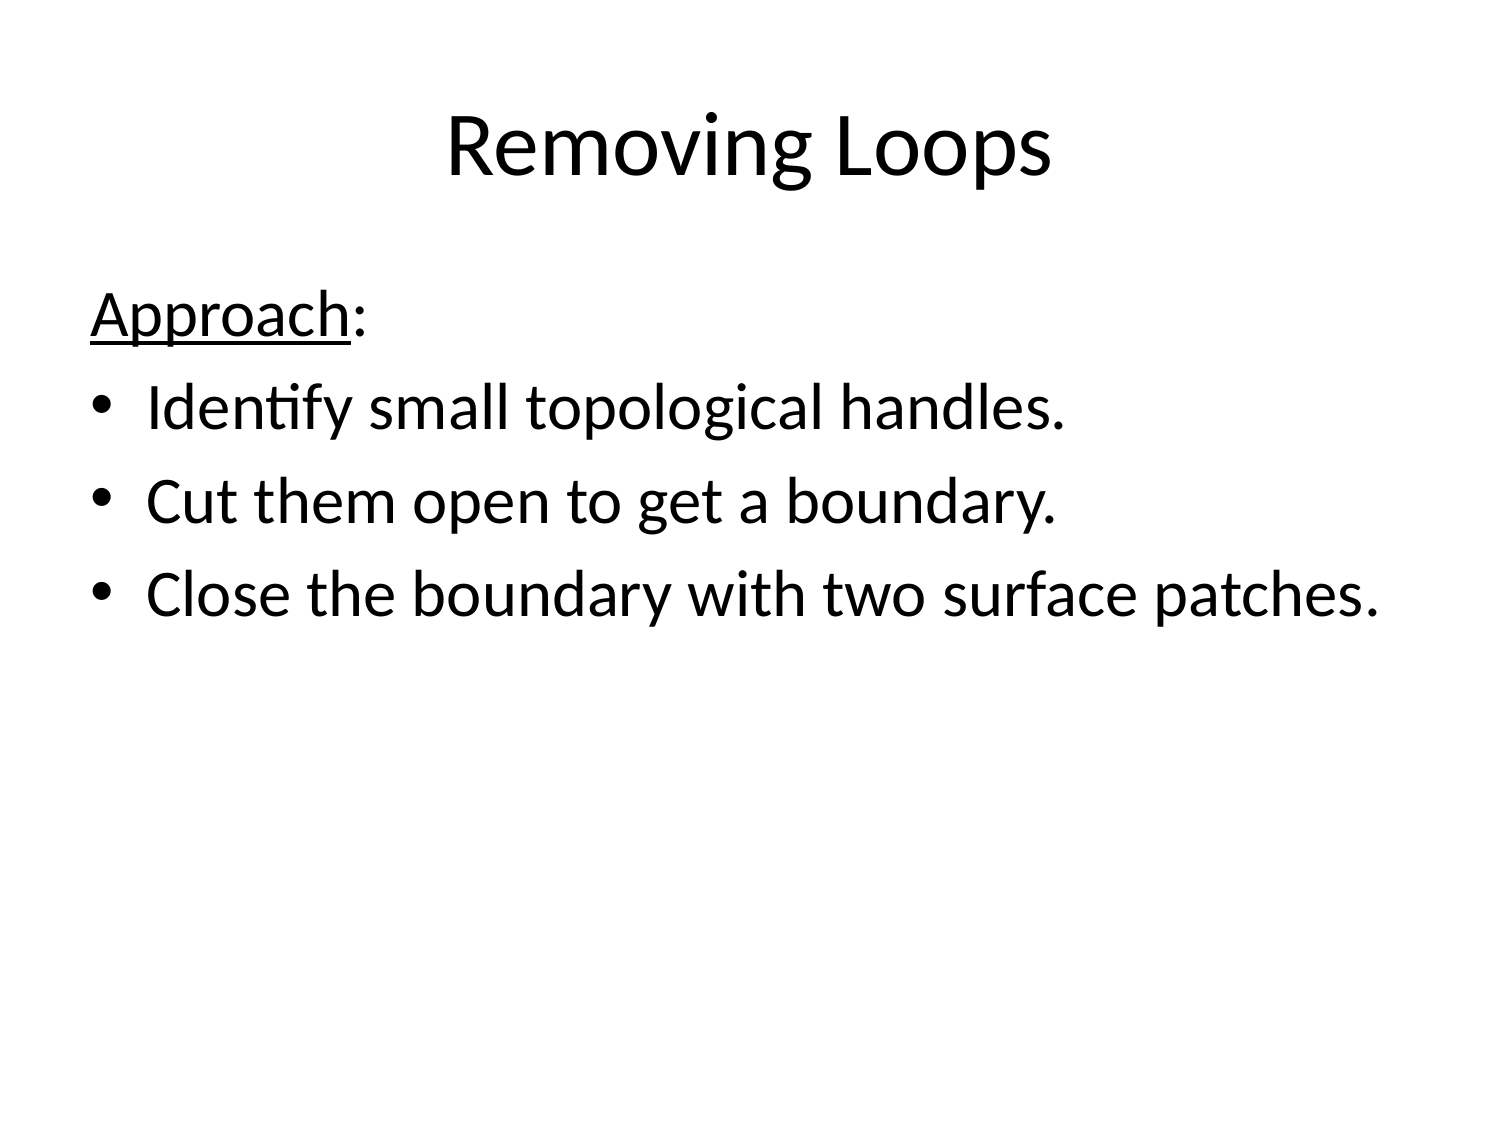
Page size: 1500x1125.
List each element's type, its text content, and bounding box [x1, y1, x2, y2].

title Removing Loops [75, 45, 1425, 233]
list Approach: Identify small topological handles. Cut them open to get a boundary. Close the boundary with two surface patches. [75, 262, 1425, 1005]
